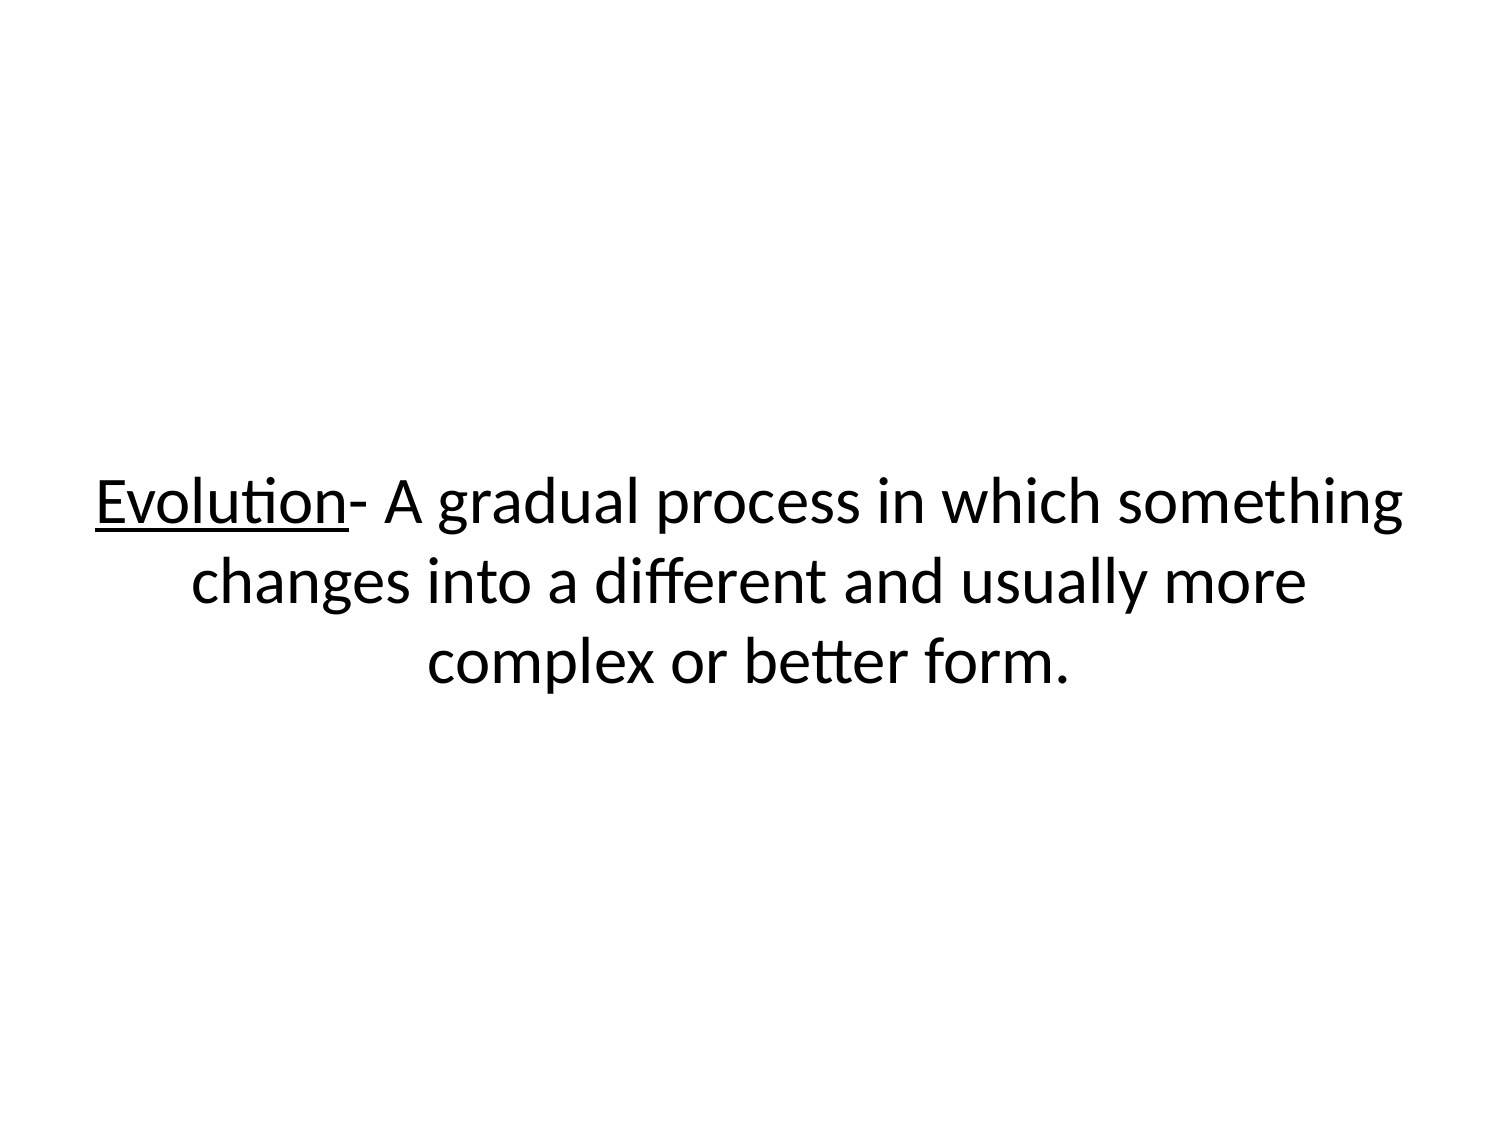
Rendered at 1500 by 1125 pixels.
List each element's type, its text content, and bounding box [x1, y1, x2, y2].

list Evolution- A gradual process in which something changes into a different and usually more complex or better form. [75, 262, 1425, 1005]
